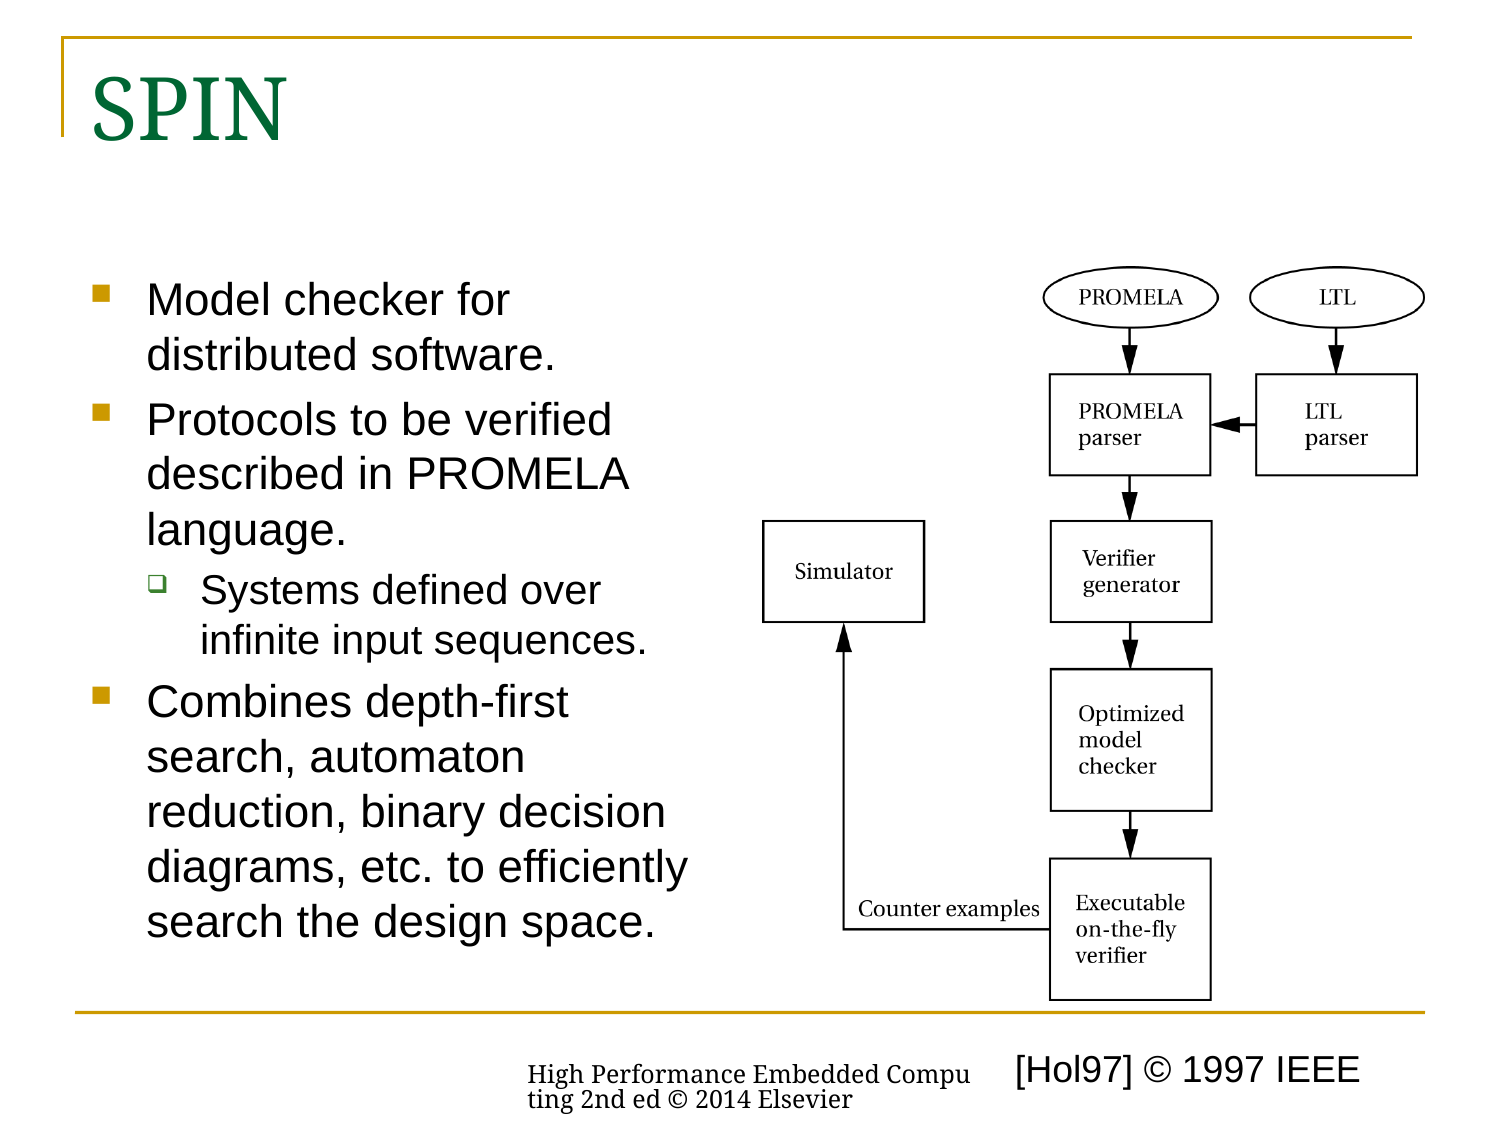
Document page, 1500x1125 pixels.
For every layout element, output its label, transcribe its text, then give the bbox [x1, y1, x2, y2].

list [762, 266, 1426, 1002]
list Model checker for distributed software. Protocols to be verified described in PROMELA language. Systems defined over infinite input sequences. Combines depth-first search, automaton reduction, binary decision diagrams, etc. to efficiently search the design space. [75, 262, 738, 1006]
title SPIN [75, 45, 1425, 233]
text_box [Hol97] © 1997 IEEE [1000, 1037, 1377, 1098]
footer High Performance Embedded Computing 2nd ed © 2014 Elsevier [512, 1025, 988, 1100]
